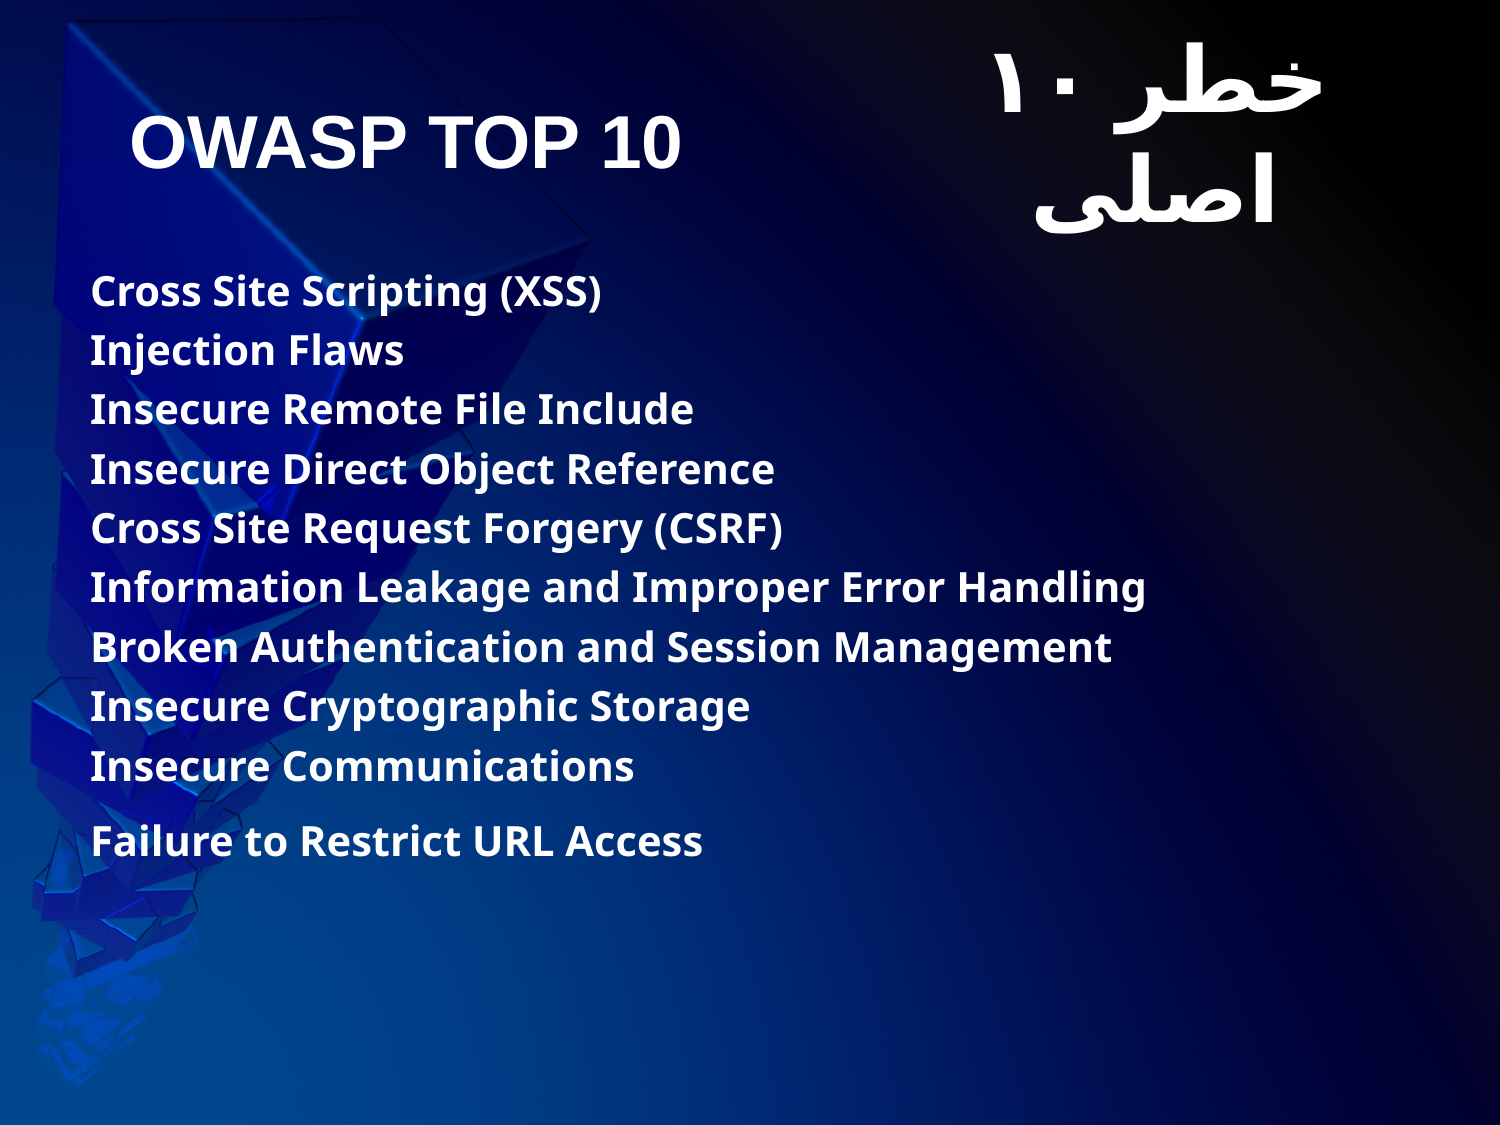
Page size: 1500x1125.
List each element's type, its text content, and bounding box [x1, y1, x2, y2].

picture [0, 0, 1500, 1125]
title OWASP TOP 10 [74, 44, 739, 233]
text_box ۱۰ خطر اصلی [826, 36, 1484, 225]
list Cross Site Scripting (XSS) Injection Flaws Insecure Remote File Include Insecure Direct Object Reference Cross Site Request Forgery (CSRF) Information Leakage and Improper Error Handling Broken Authentication and Session Management Insecure Cryptographic Storage Insecure Communications Failure to Restrict URL Access [74, 262, 1426, 1006]
